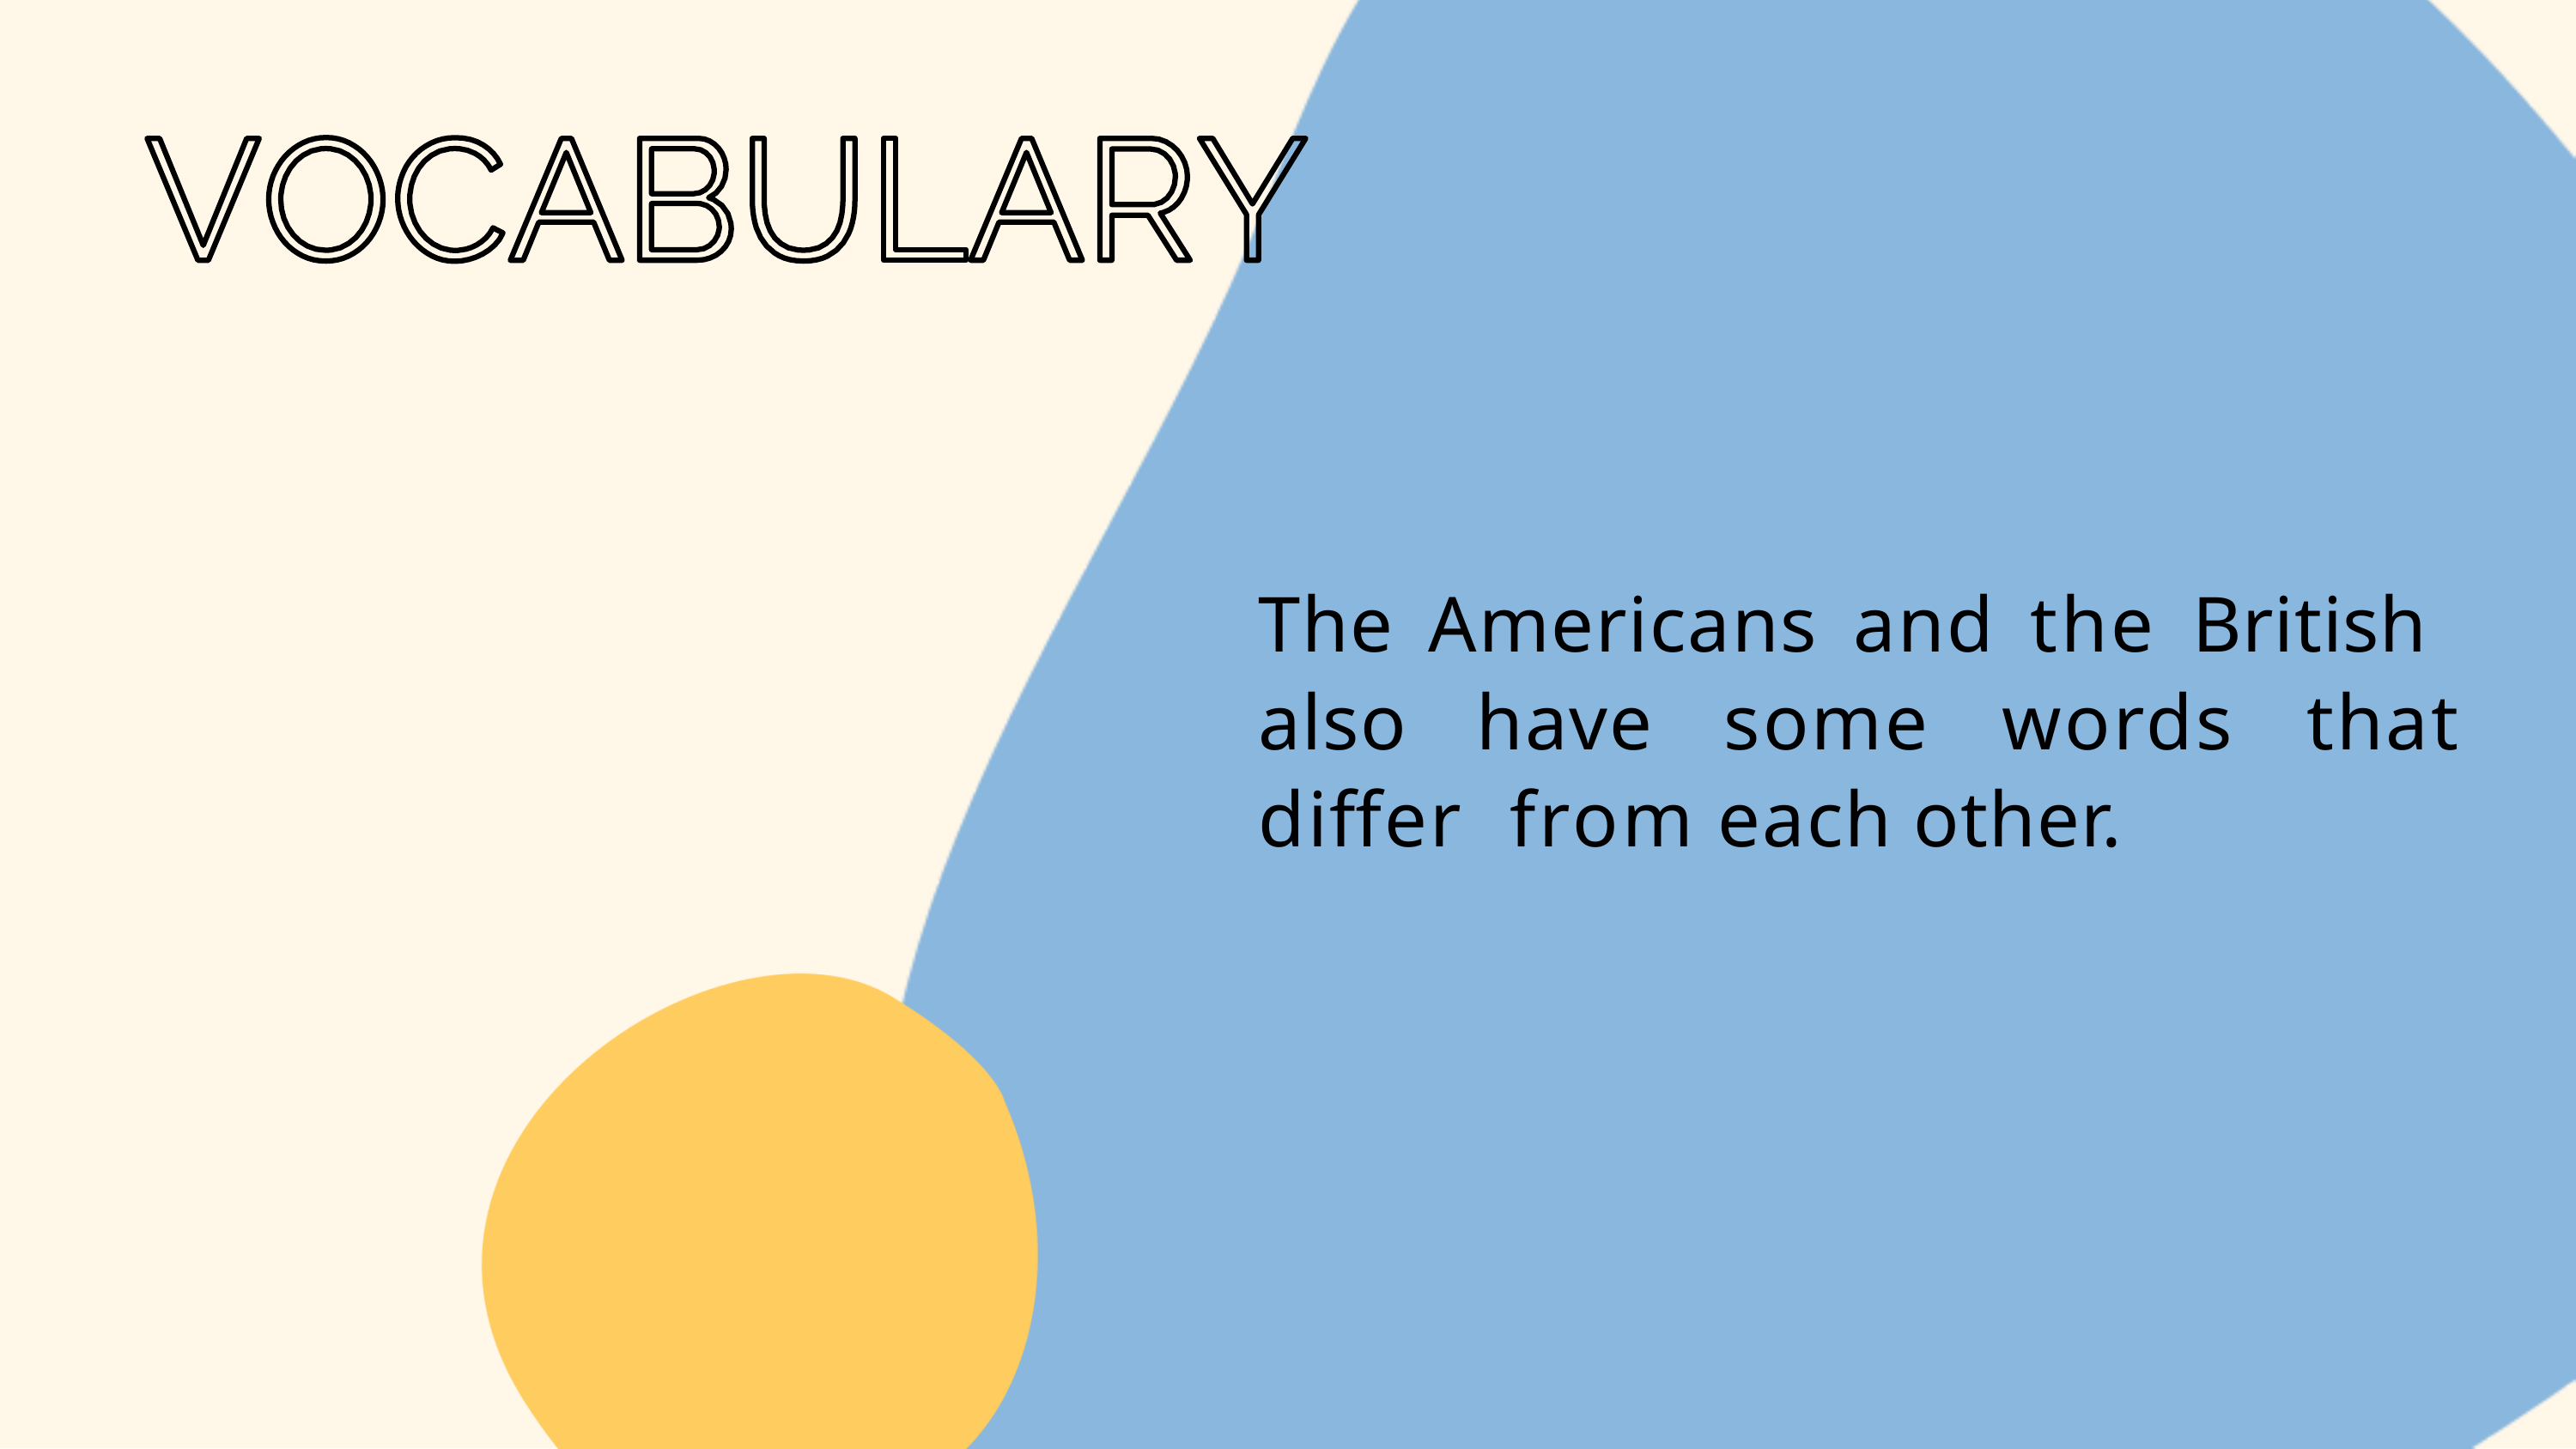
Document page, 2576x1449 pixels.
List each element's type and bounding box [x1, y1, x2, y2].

text_box [639, 138, 732, 261]
text_box [147, 138, 259, 261]
text_box [752, 138, 837, 262]
text_box [268, 137, 384, 262]
text_box [398, 137, 503, 262]
picture [356, 0, 2576, 1449]
text_box [510, 138, 623, 261]
